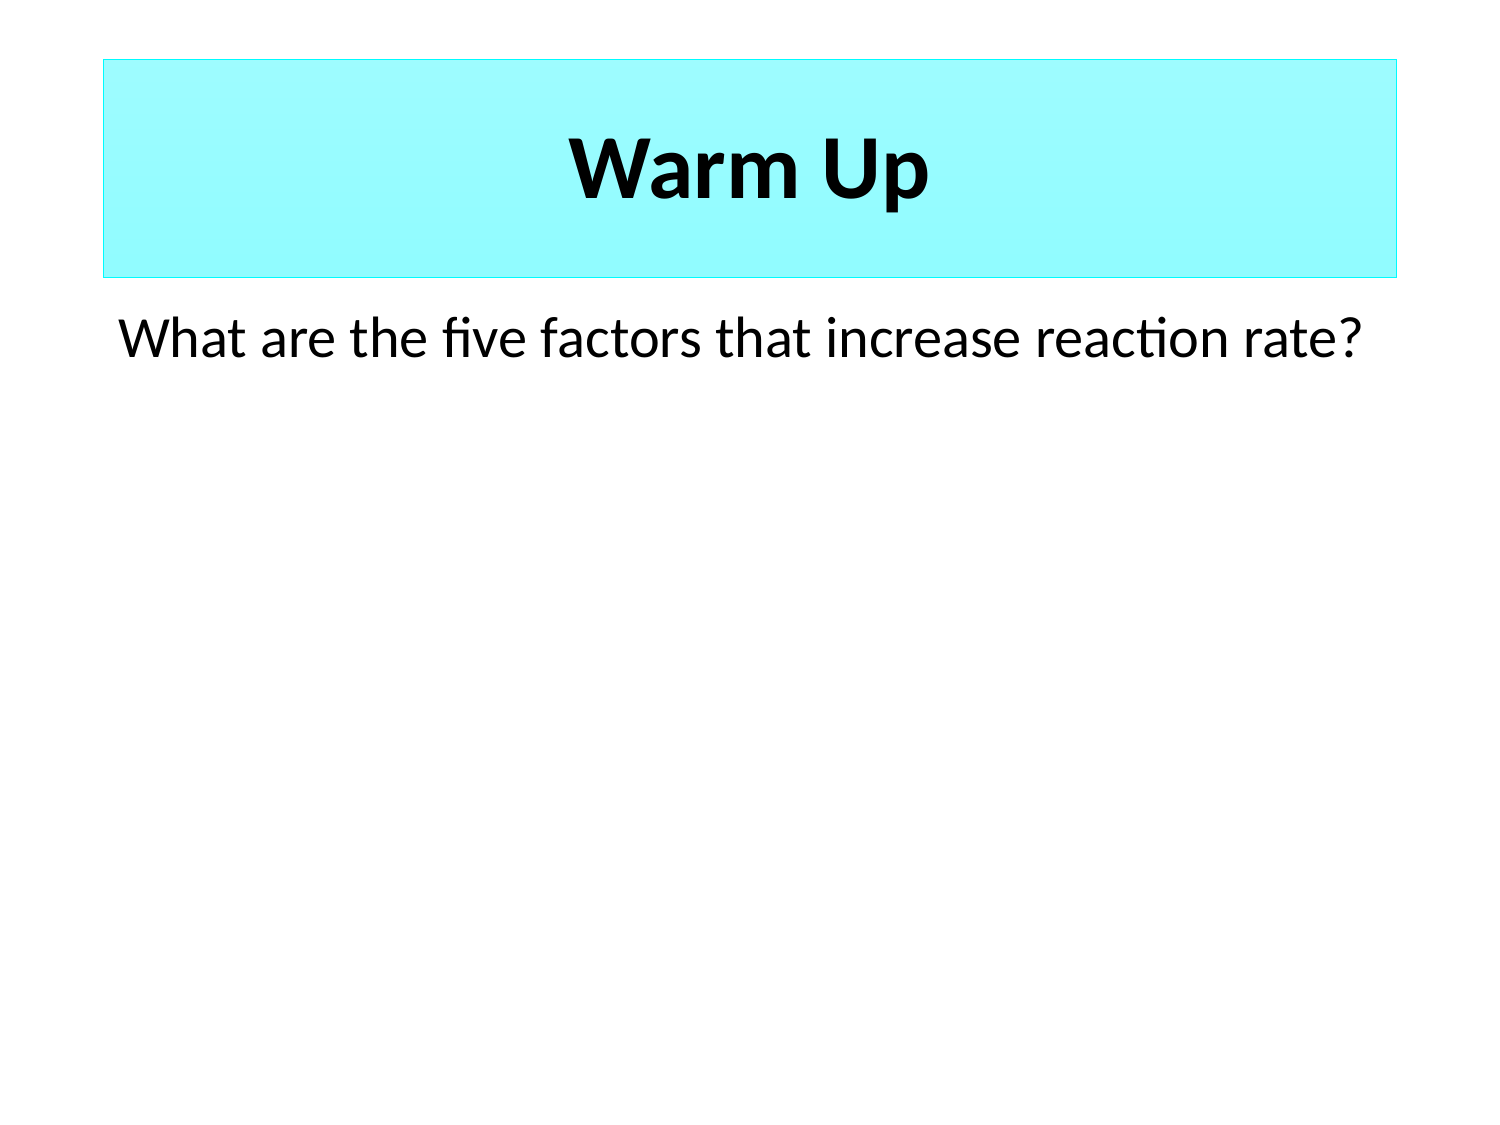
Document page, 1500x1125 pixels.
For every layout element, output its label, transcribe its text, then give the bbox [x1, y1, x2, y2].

title Warm Up [103, 59, 1397, 278]
list What are the five factors that increase reaction rate? [103, 299, 1397, 1014]
